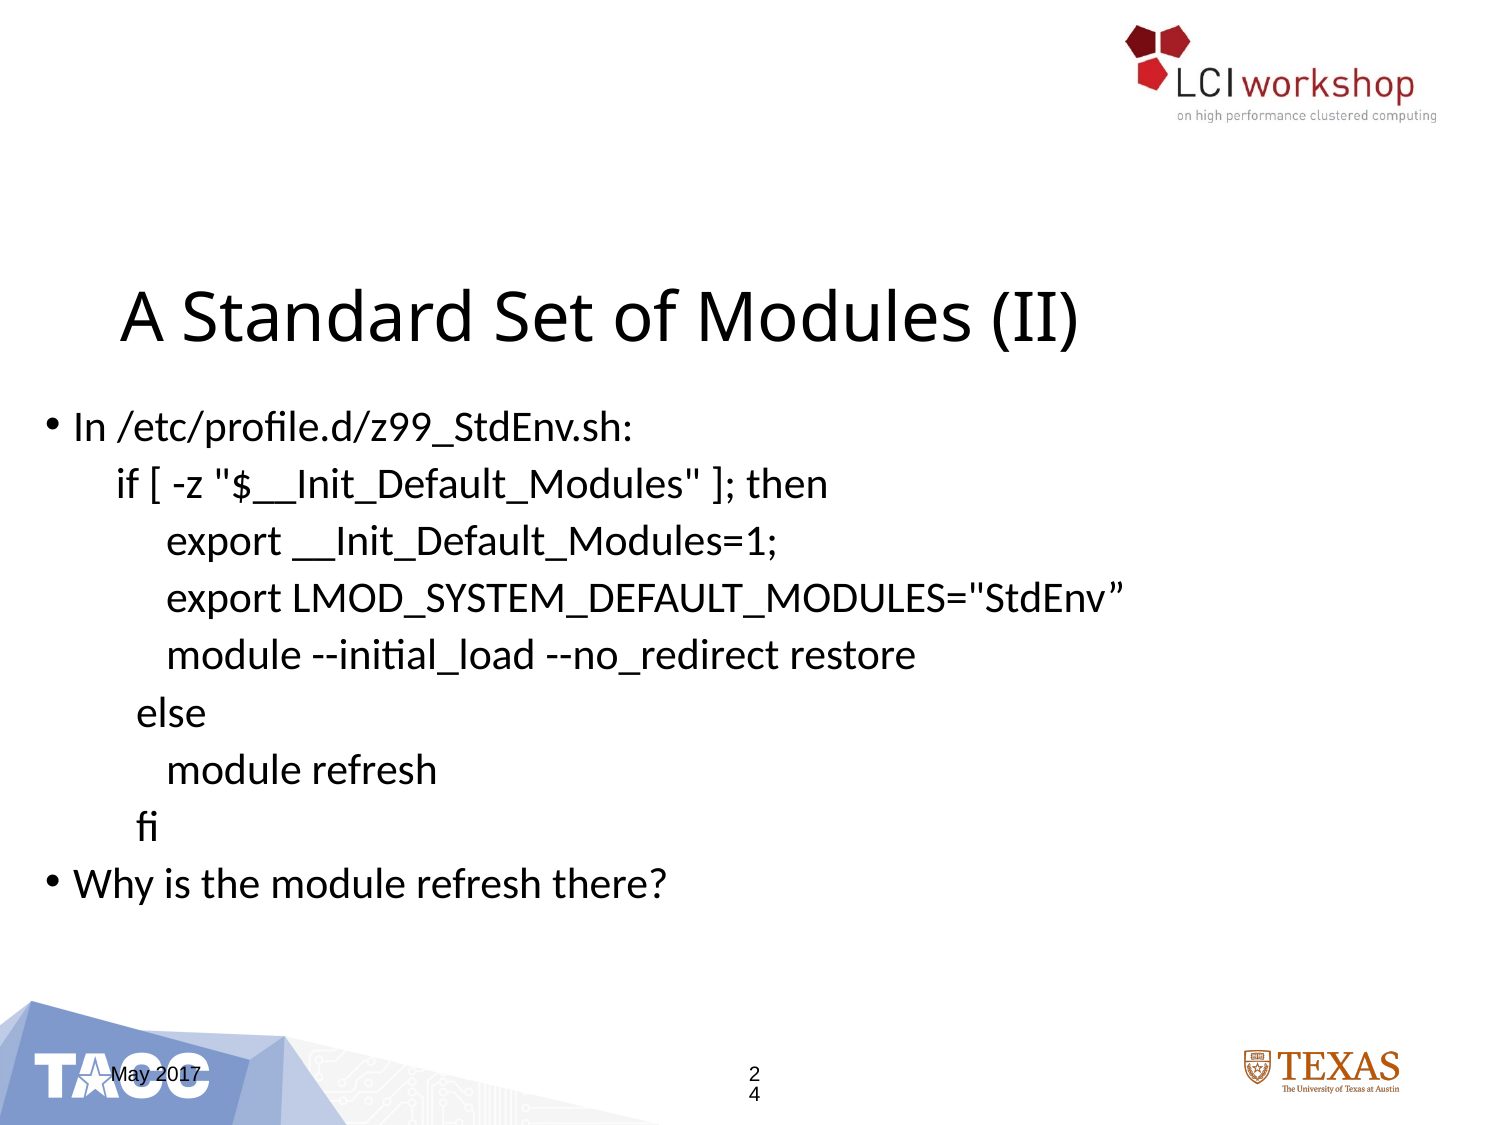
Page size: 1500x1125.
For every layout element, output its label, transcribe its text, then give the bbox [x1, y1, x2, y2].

text_box May 2017 [103, 1052, 441, 1093]
title A Standard Set of Modules (II) [111, 236, 1426, 399]
picture [1125, 25, 1436, 123]
picture [0, 999, 659, 1125]
picture [1210, 1017, 1433, 1125]
slide_number 24 [740, 1053, 771, 1092]
list In /etc/profile.d/z99_StdEnv.sh: if [ -z "$__Init_Default_Modules" ]; then export __Init_Default_Modules=1; export LMOD_SYSTEM_DEFAULT_MODULES="StdEnv” module --initial_load --no_redirect restore else module refresh fi Why is the module refresh there? [36, 399, 1463, 940]
